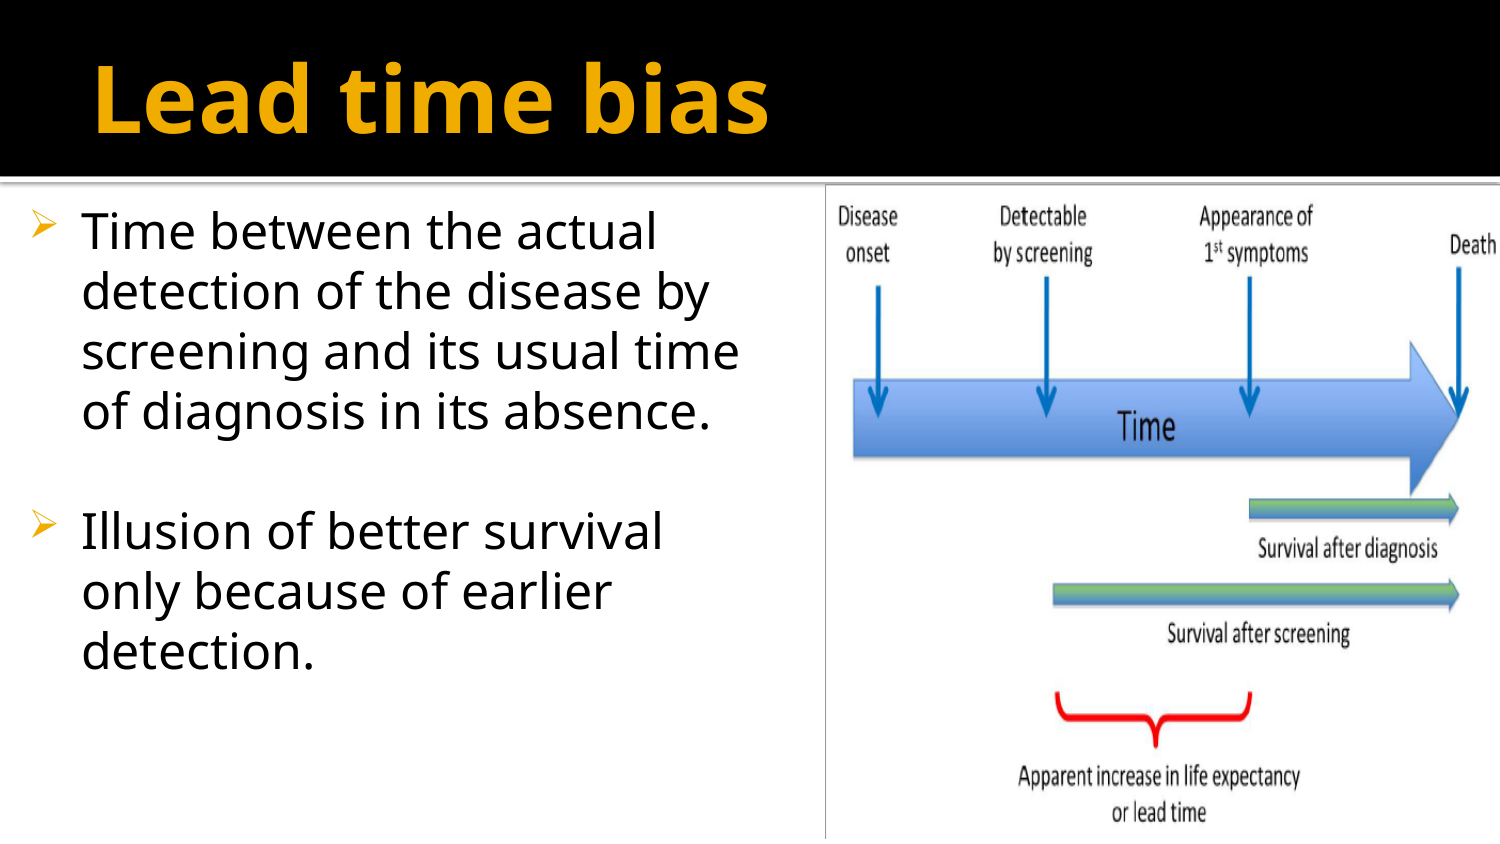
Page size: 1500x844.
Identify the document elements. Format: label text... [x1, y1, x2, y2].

list Time between the actual detection of the disease by screening and its usual time of diagnosis in its absence. Illusion of better survival only because of earlier detection. [0, 184, 823, 839]
title Lead time bias [75, 19, 1425, 174]
picture [824, 184, 1500, 839]
